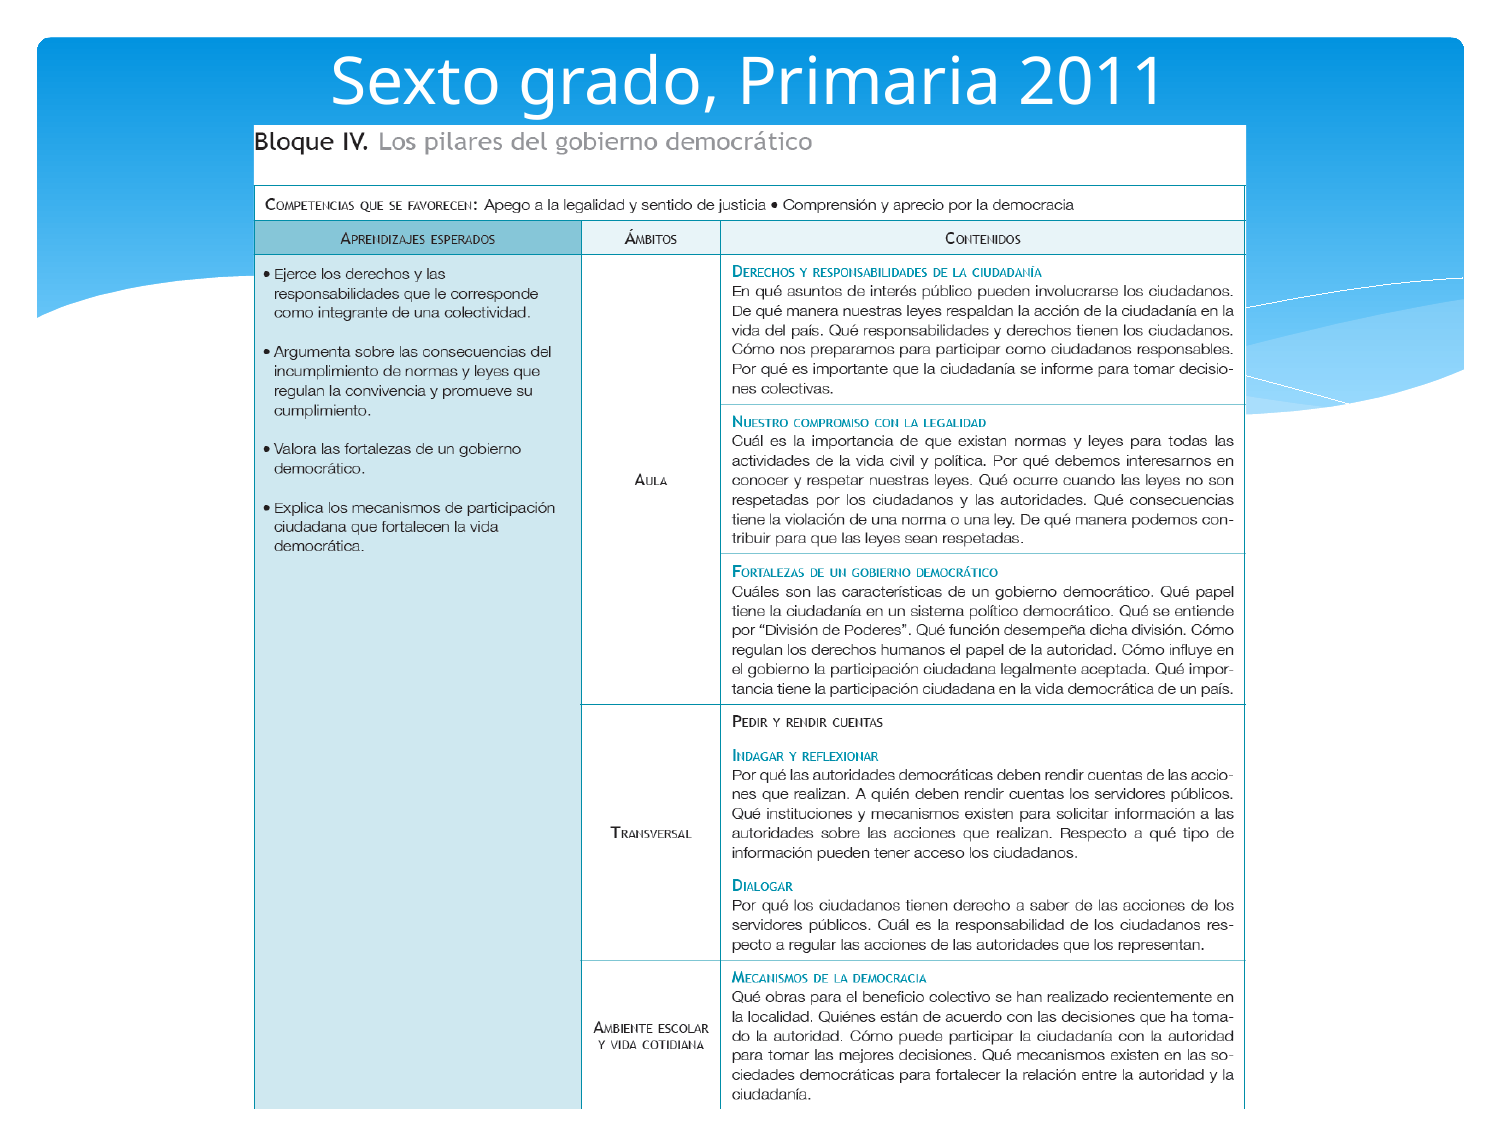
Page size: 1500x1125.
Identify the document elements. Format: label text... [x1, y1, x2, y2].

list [253, 125, 1247, 1109]
title Sexto grado, Primaria 2011 [75, 30, 1425, 126]
